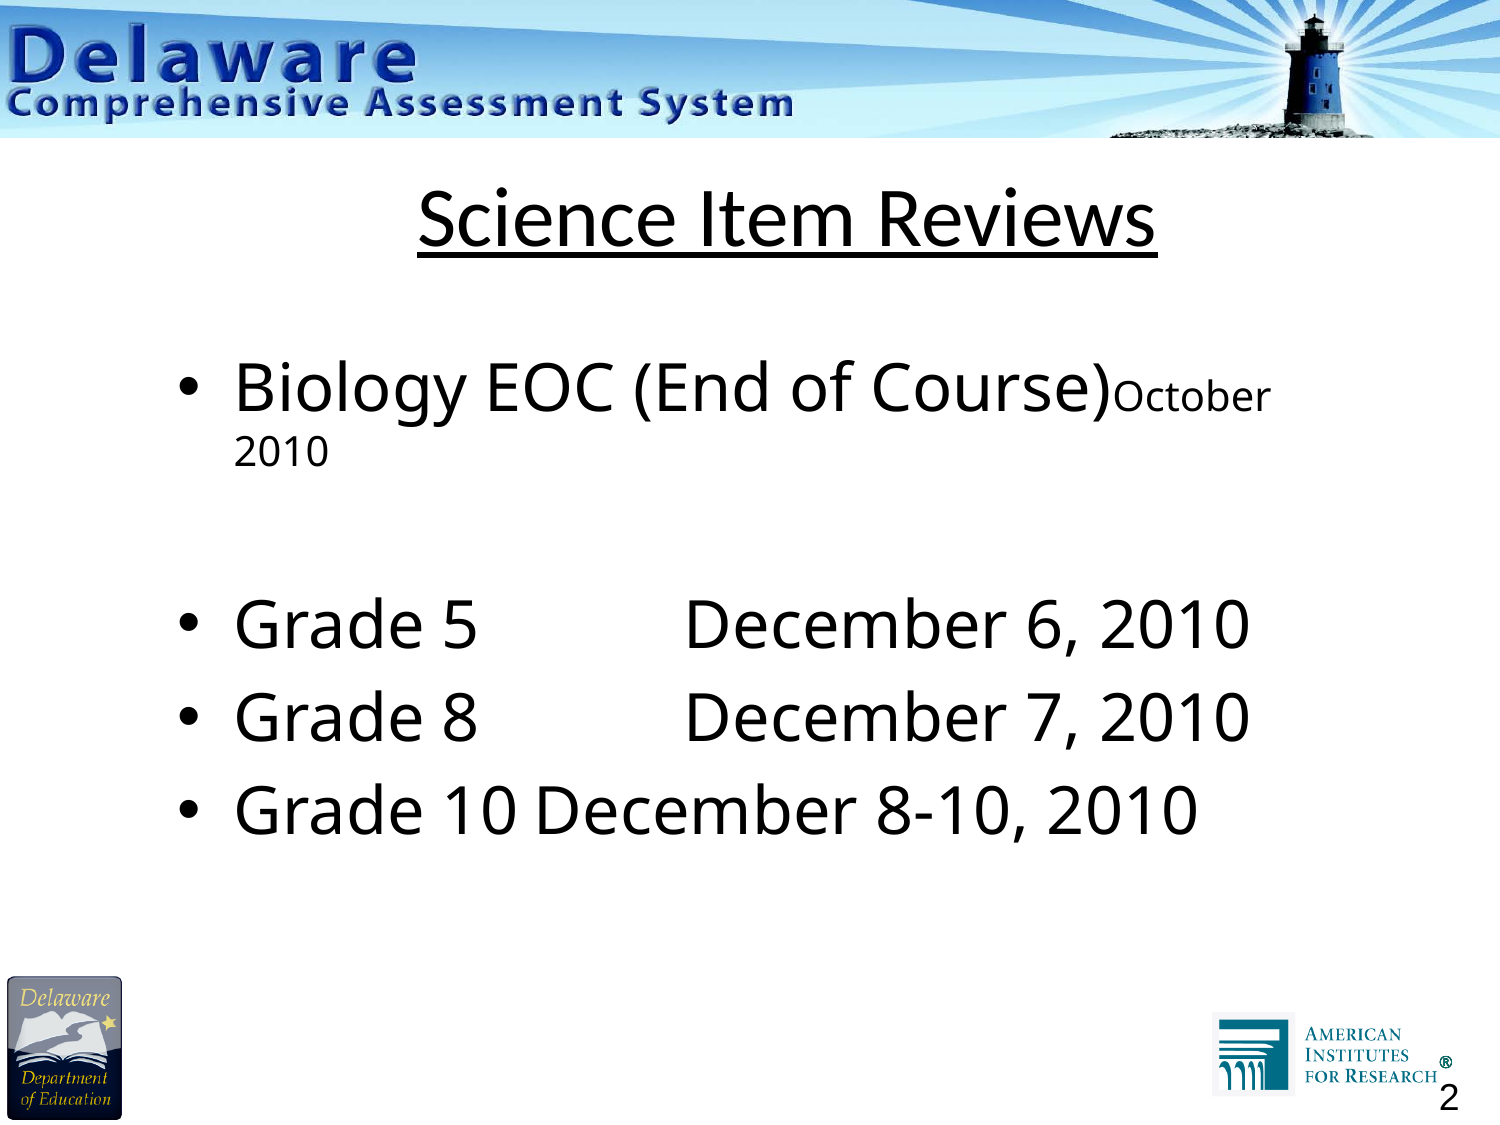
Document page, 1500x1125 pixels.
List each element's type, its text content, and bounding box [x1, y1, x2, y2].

picture [0, 0, 1500, 138]
picture [1212, 1012, 1438, 1097]
picture [0, 972, 128, 1125]
list Biology EOC (End of Course)October 2010 Grade 5 December 6, 2010 Grade 8 December 7, 2010 Grade 10 December 8-10, 2010 [162, 337, 1338, 1013]
title Science Item Reviews [149, 137, 1426, 288]
